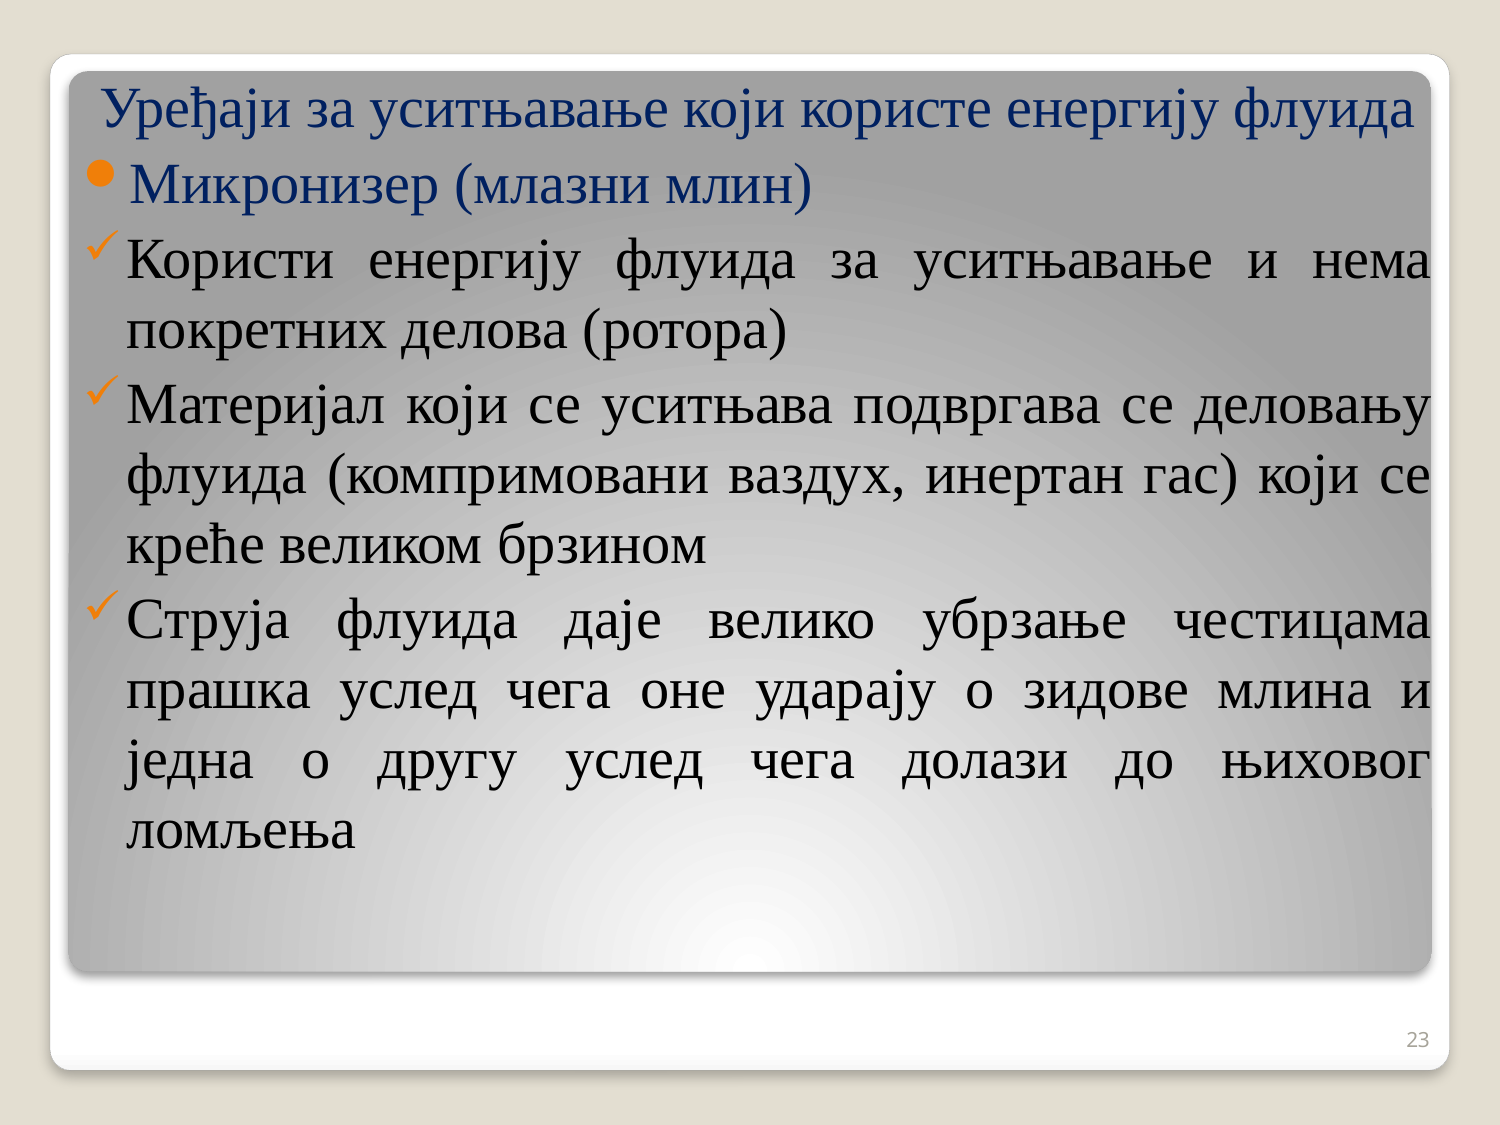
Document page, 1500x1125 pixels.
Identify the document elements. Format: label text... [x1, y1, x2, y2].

list Уређаји за уситњавање који користе енергију флуида Микронизер (млазни млин) Користи енергију флуида за уситњавање и нема покретних делова (ротора) Материјал који се уситњава подвргава се деловању флуида (компримовани ваздух, инертан гас) који се креће великом брзином Струја флуида даје велико убрзање честицама прашка услед чега оне ударају о зидове млина и једна о другу услед чега долази до њиховог ломљења [53, 54, 1447, 1071]
slide_number 23 [1369, 1002, 1445, 1063]
